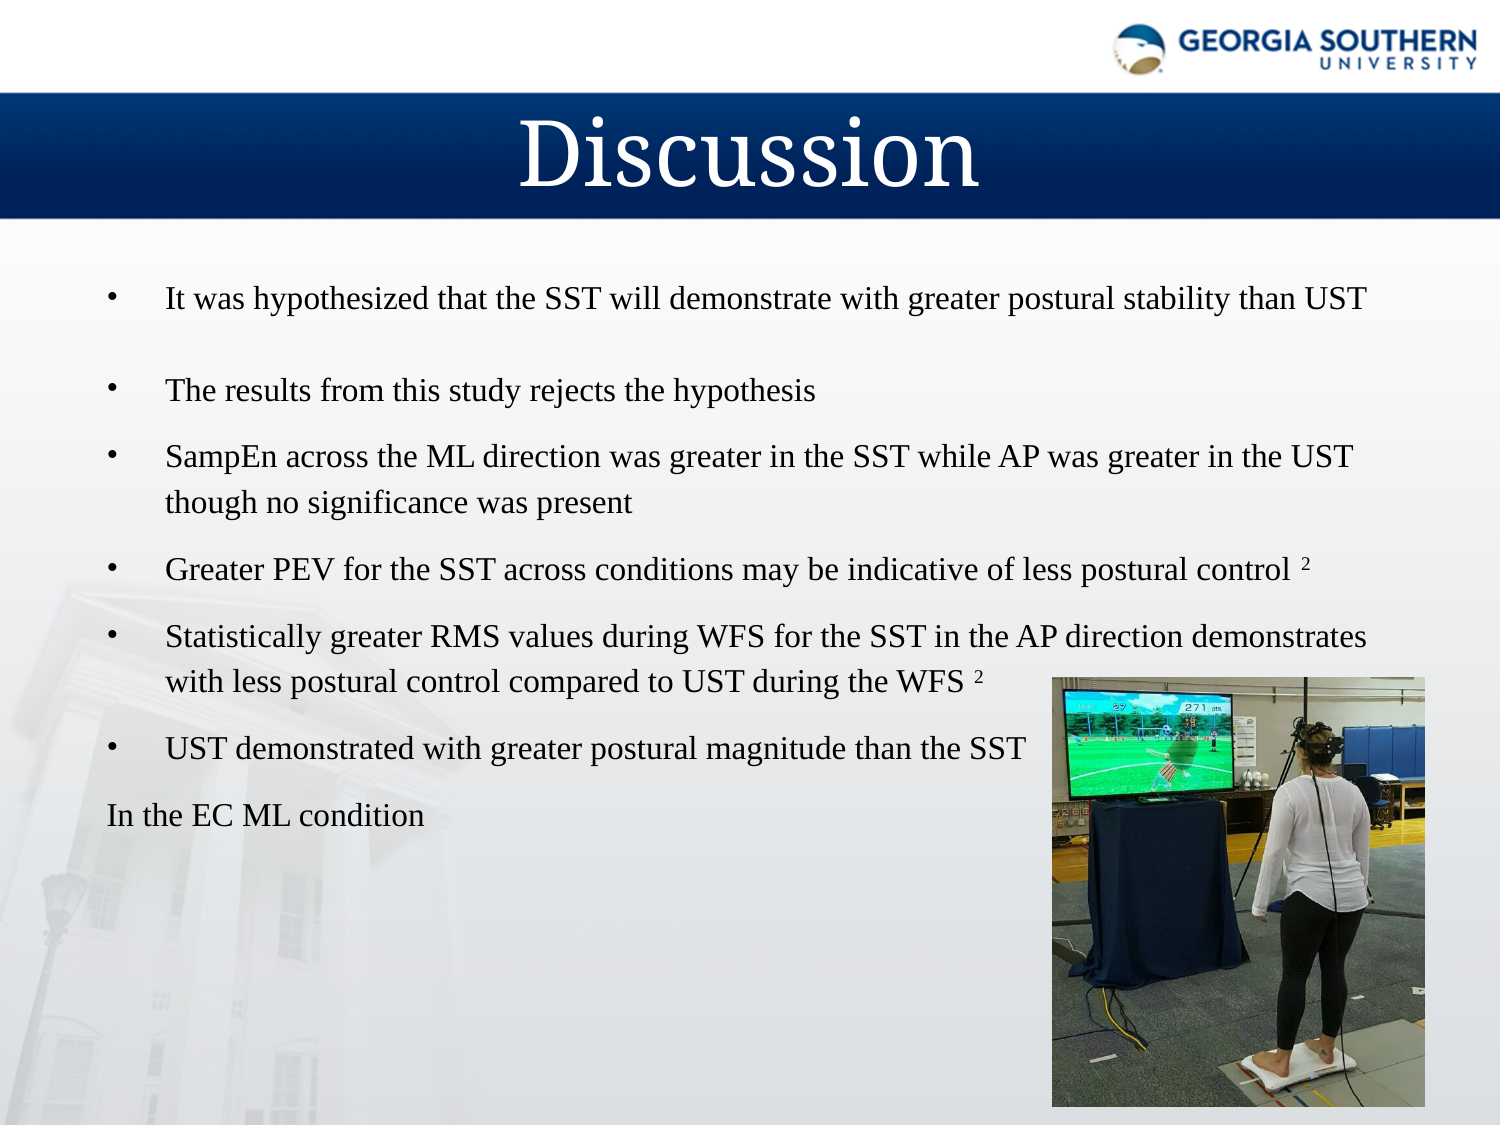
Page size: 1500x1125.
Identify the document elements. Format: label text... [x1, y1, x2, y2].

list It was hypothesized that the SST will demonstrate with greater postural stability than UST The results from this study rejects the hypothesis SampEn across the ML direction was greater in the SST while AP was greater in the UST though no significance was present Greater PEV for the SST across conditions may be indicative of less postural control 2 Statistically greater RMS values during WFS for the SST in the AP direction demonstrates with less postural control compared to UST during the WFS 2 UST demonstrated with greater postural magnitude than the SST In the EC ML condition [75, 262, 1425, 1125]
title Discussion [75, 56, 1425, 244]
picture [0, 0, 1500, 1125]
